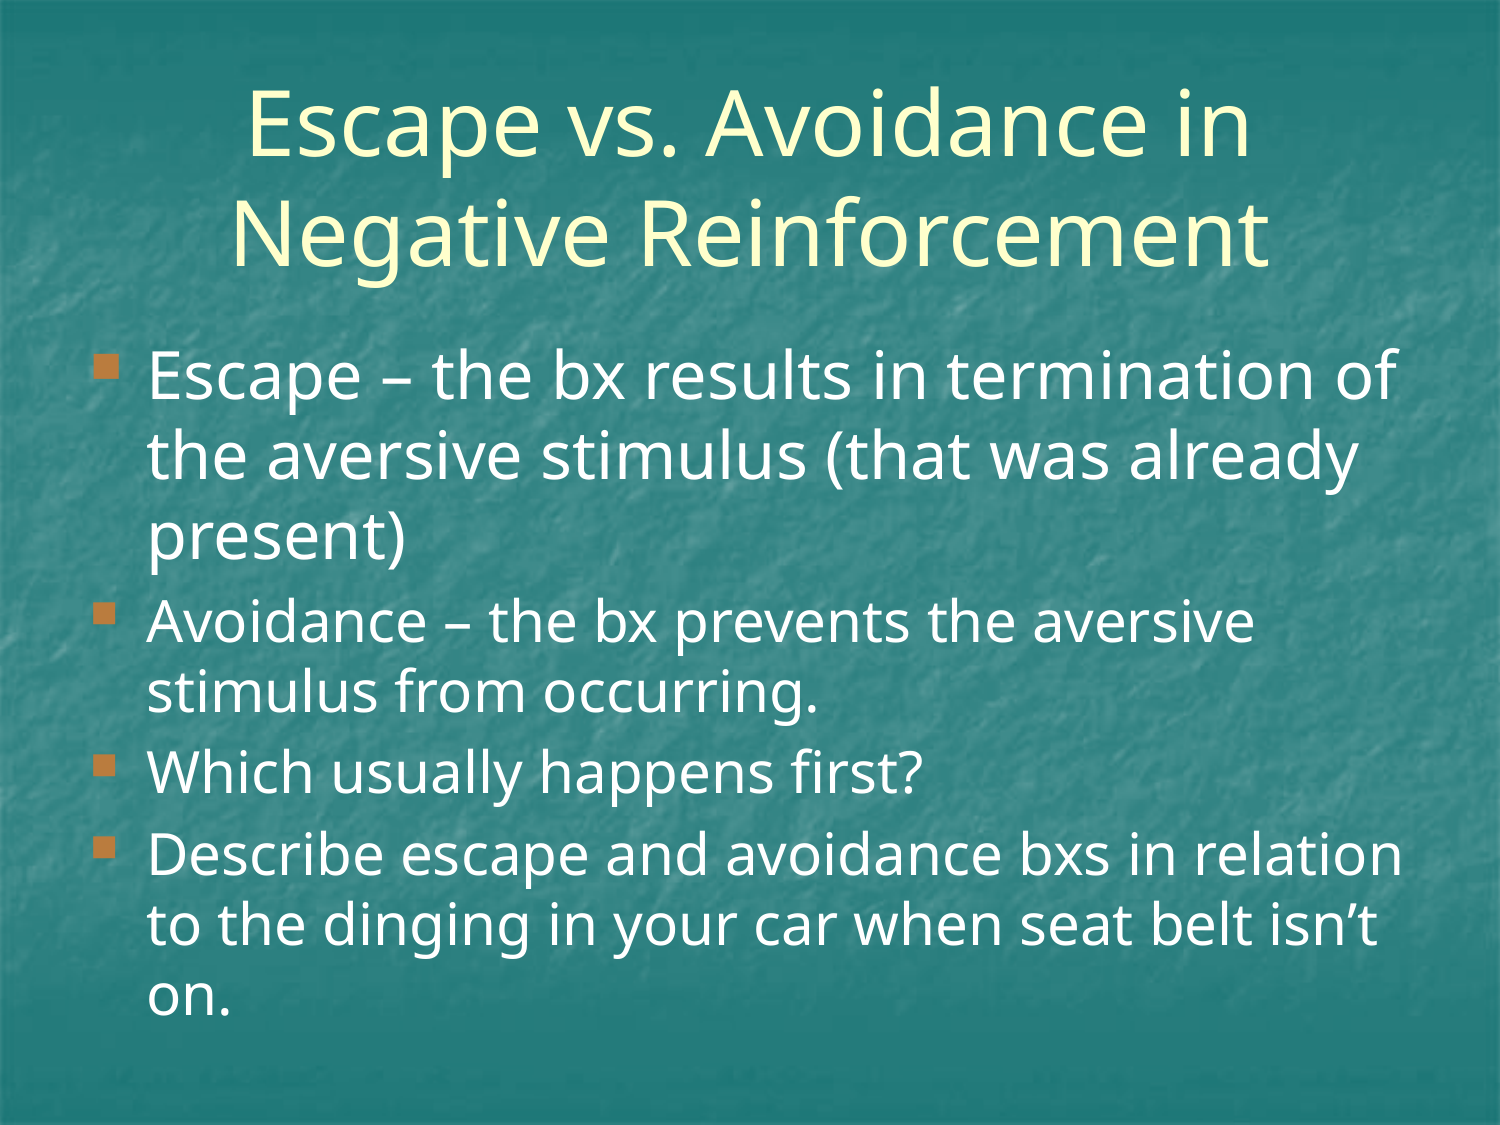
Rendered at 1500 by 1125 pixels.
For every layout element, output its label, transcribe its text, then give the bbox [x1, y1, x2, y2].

list Escape – the bx results in termination of the aversive stimulus (that was already present) Avoidance – the bx prevents the aversive stimulus from occurring. Which usually happens first? Describe escape and avoidance bxs in relation to the dinging in your car when seat belt isn’t on. [74, 324, 1426, 1001]
title Escape vs. Avoidance in Negative Reinforcement [74, 62, 1426, 288]
